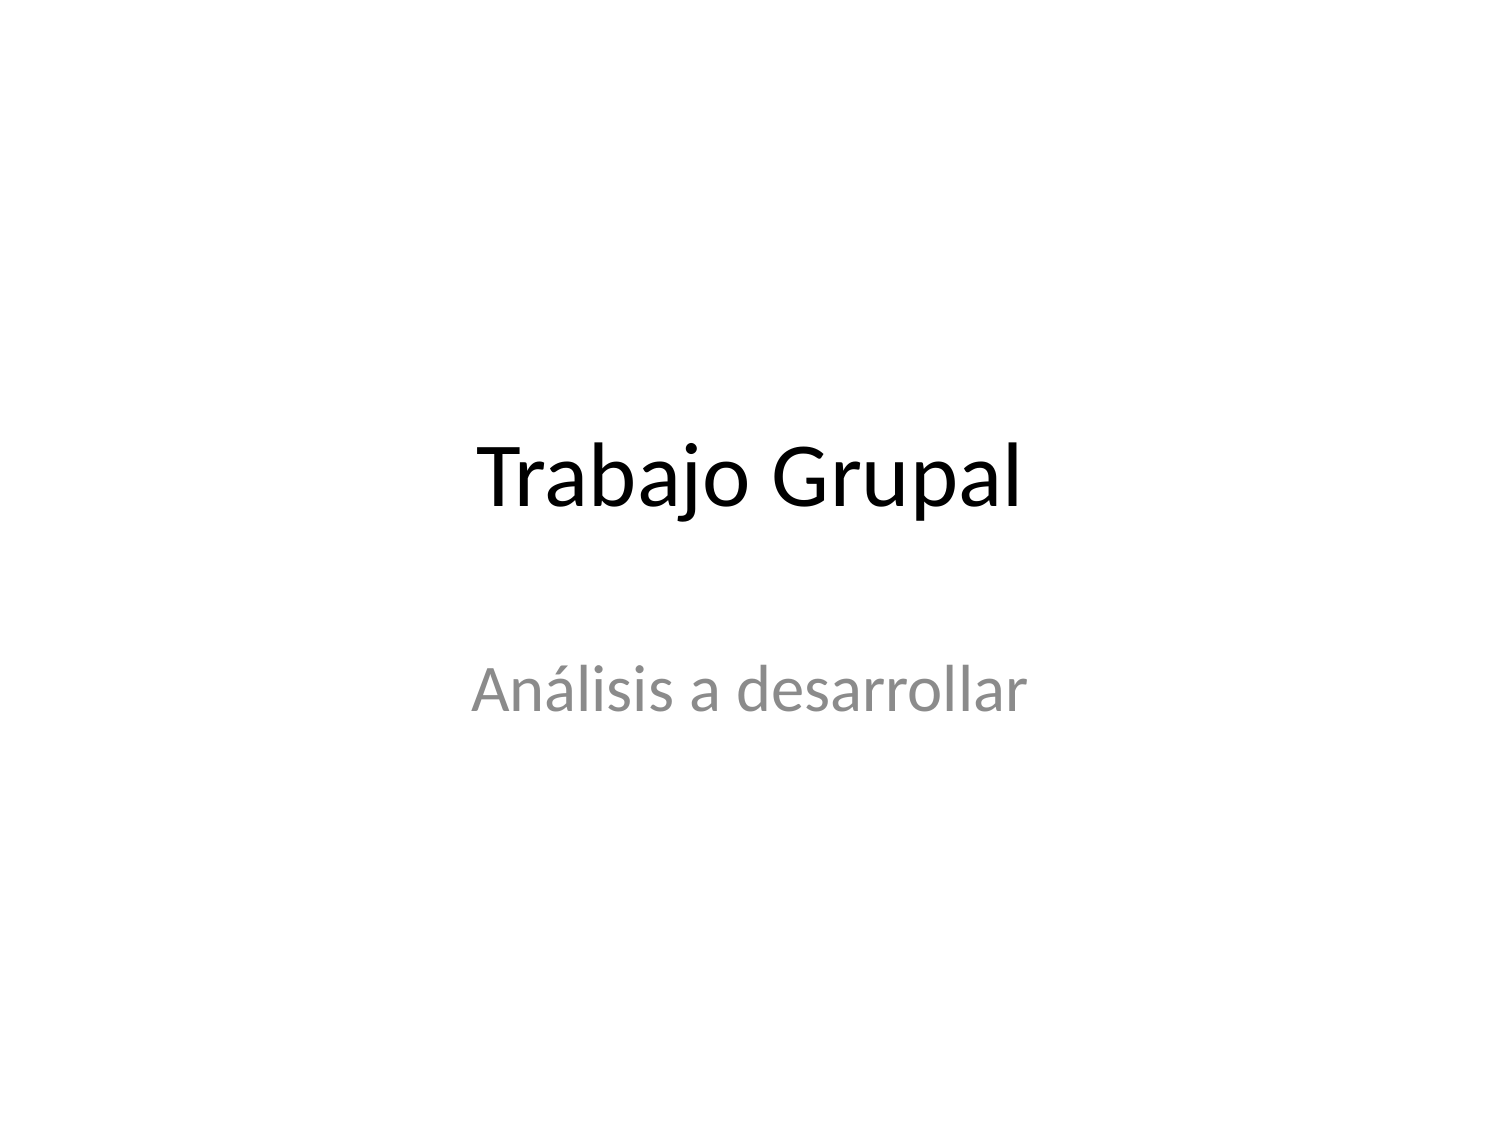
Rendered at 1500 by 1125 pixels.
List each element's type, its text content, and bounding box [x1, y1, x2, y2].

title Trabajo Grupal [112, 349, 1388, 591]
subtitle Análisis a desarrollar [225, 637, 1275, 925]
